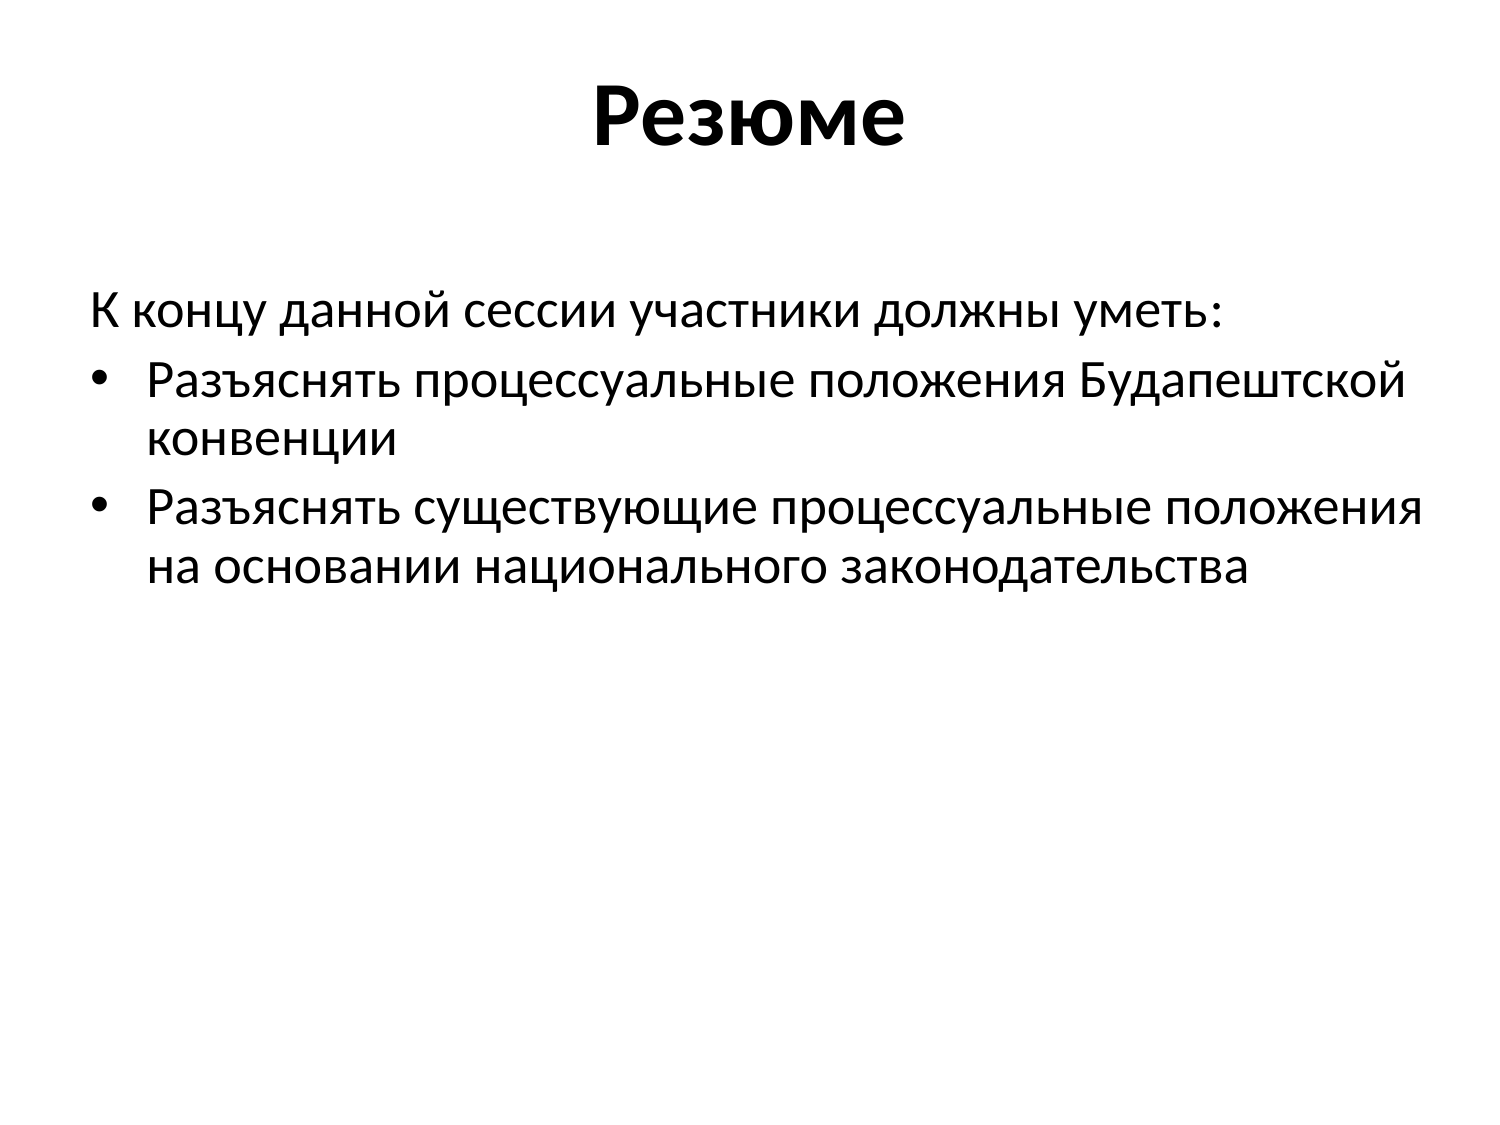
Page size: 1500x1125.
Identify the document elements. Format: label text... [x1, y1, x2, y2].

title Резюме [74, 44, 1426, 173]
list К концу данной сессии участники должны уметь: Разъяснять процессуальные положения Будапештской конвенции Разъяснять существующие процессуальные положения на основании национального законодательства [74, 202, 1472, 1006]
